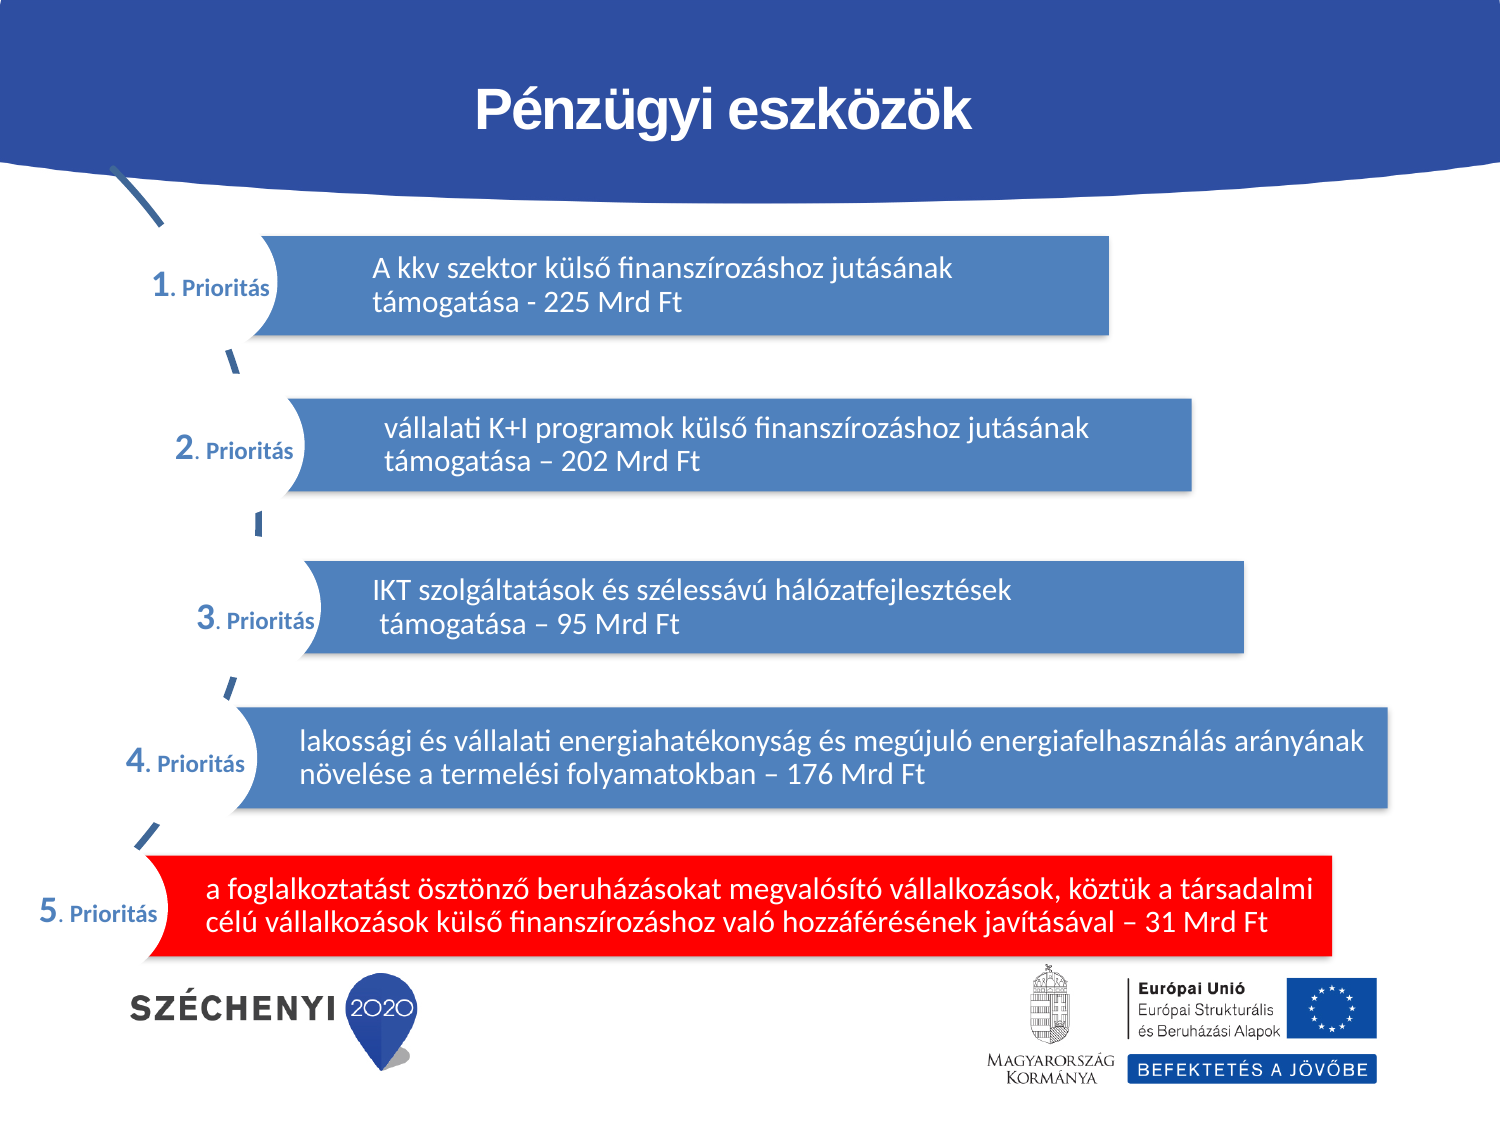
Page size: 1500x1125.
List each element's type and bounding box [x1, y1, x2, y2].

text_box [0, 20, 1388, 1023]
picture [0, 0, 1500, 1125]
